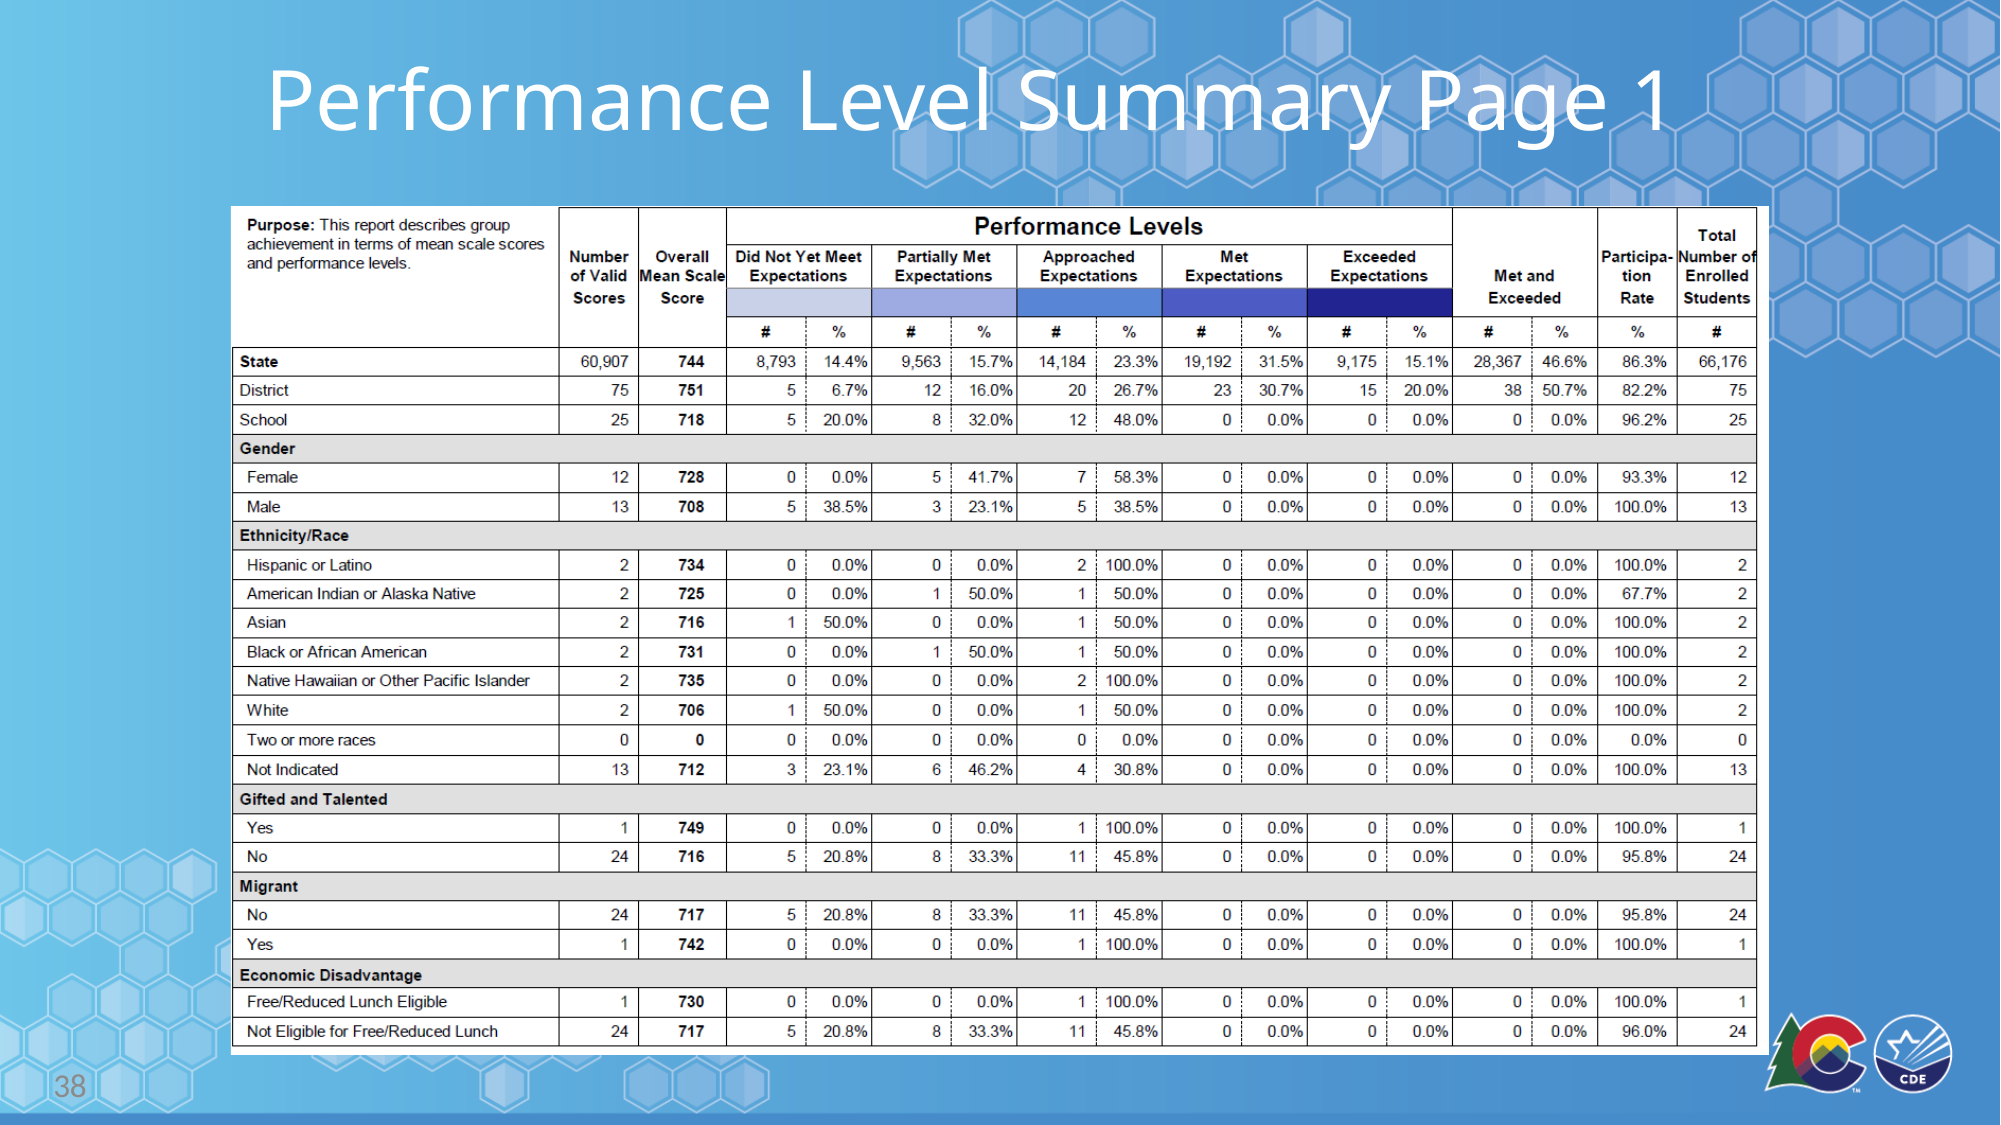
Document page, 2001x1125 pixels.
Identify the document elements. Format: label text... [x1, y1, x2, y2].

slide_number 38 [38, 1054, 489, 1115]
picture [0, 0, 2000, 1125]
title Performance Level Summary Page 1 [0, 51, 1973, 435]
